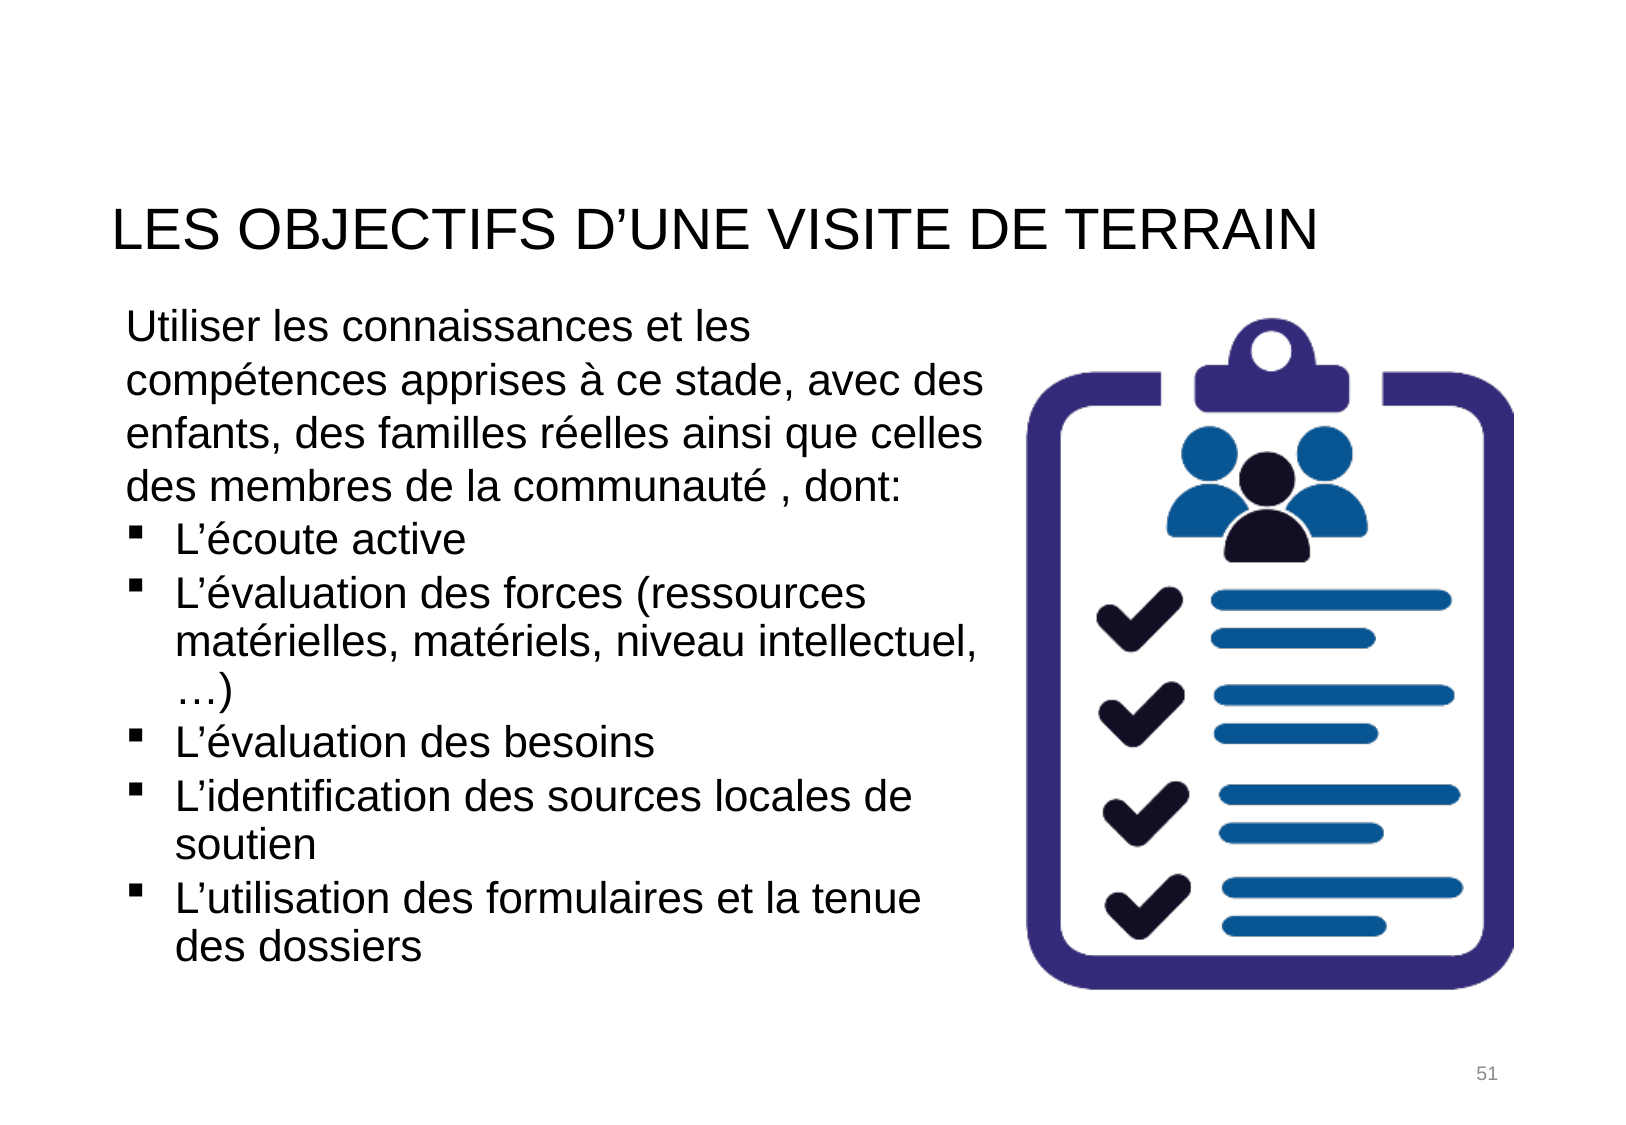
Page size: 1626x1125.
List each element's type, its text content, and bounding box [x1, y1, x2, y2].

title Les objectifs d’une visite de terrain [111, 59, 1514, 270]
picture [1017, 298, 1514, 1015]
slide_number 51 [1147, 1042, 1514, 1103]
list Utiliser les connaissances et les compétences apprises à ce stade, avec des enfants, des familles réelles ainsi que celles des membres de la communauté , dont: L’écoute active L’évaluation des forces (ressources matérielles, matériels, niveau intellectuel,…) L’évaluation des besoins L’identification des sources locales de soutien L’utilisation des formulaires et la tenue des dossiers [111, 297, 991, 1014]
